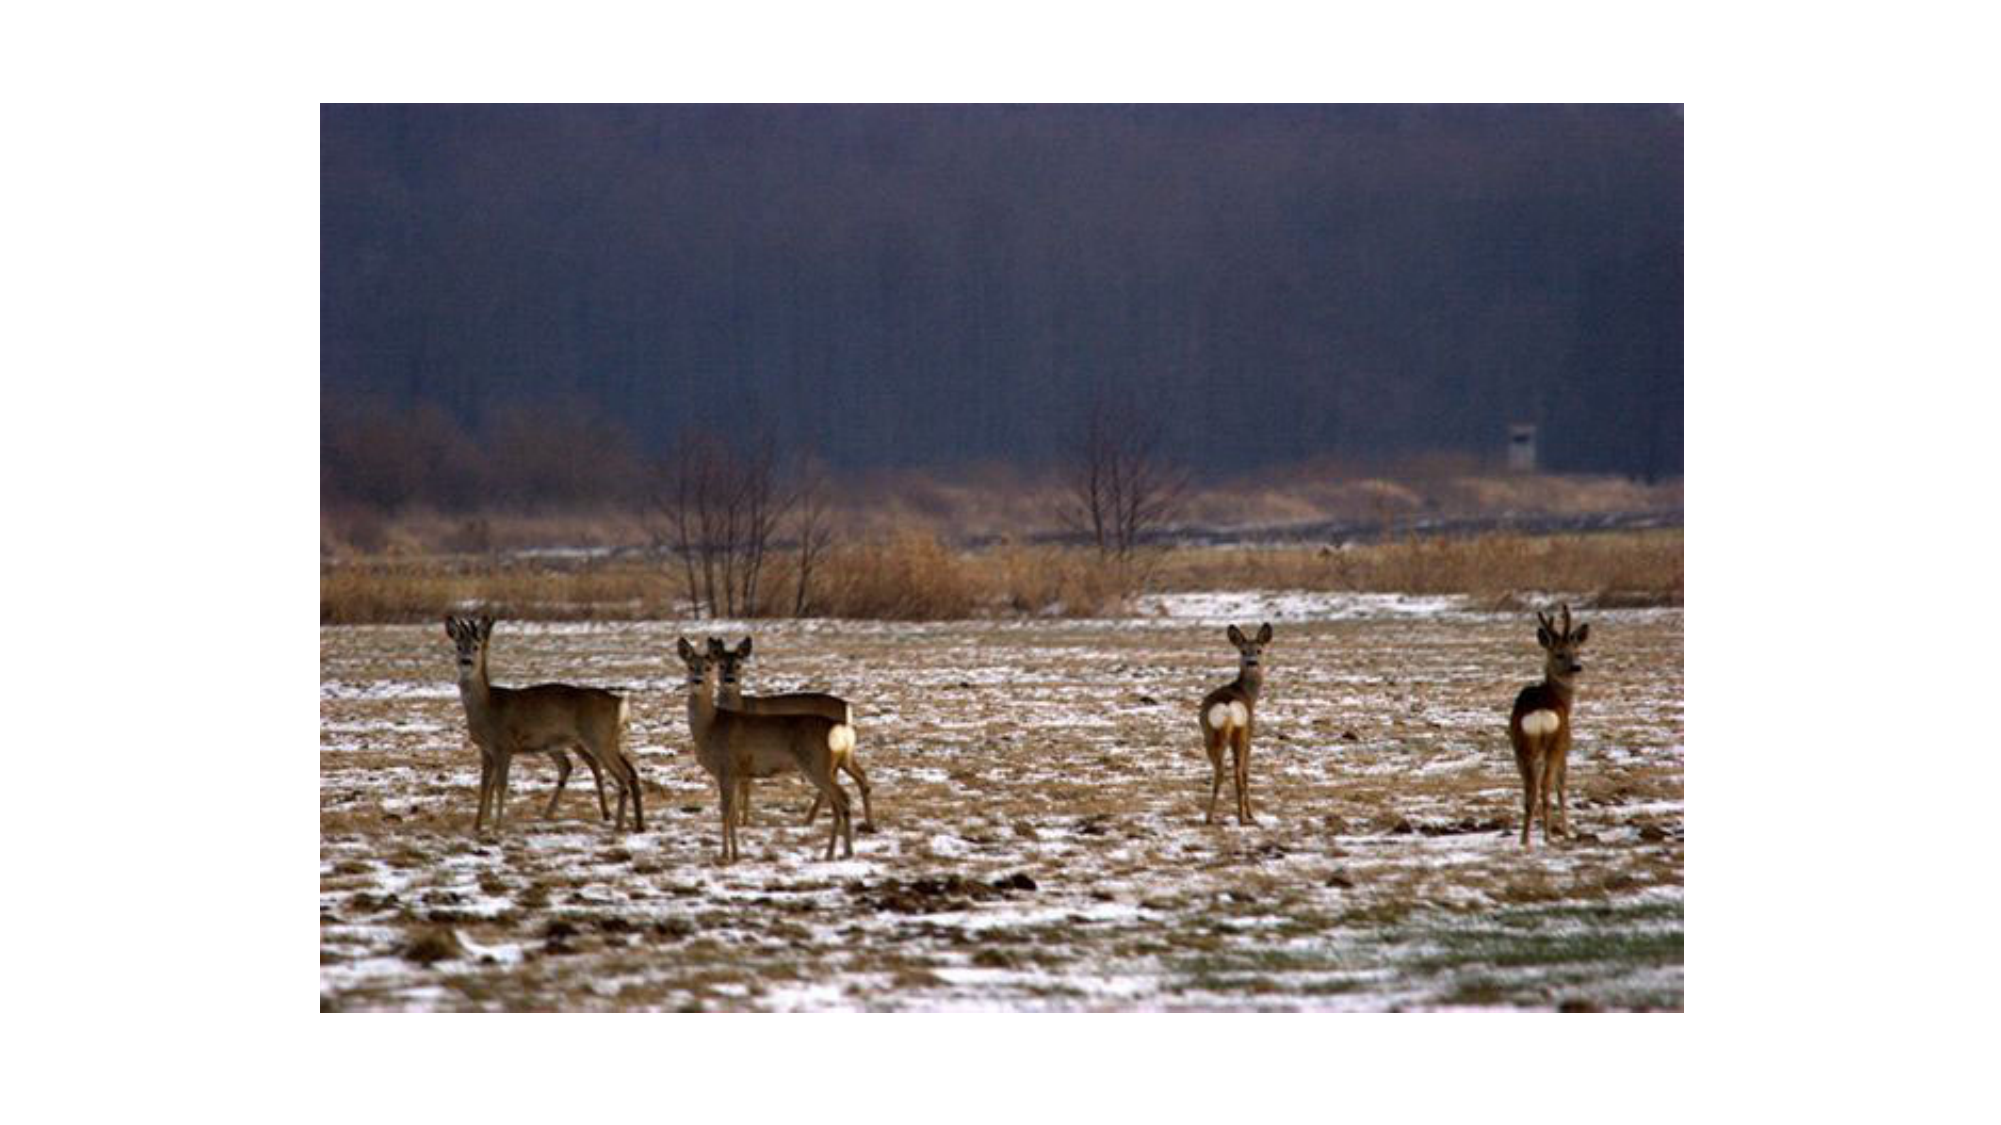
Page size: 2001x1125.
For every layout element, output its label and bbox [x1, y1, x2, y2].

picture [319, 103, 1684, 1013]
